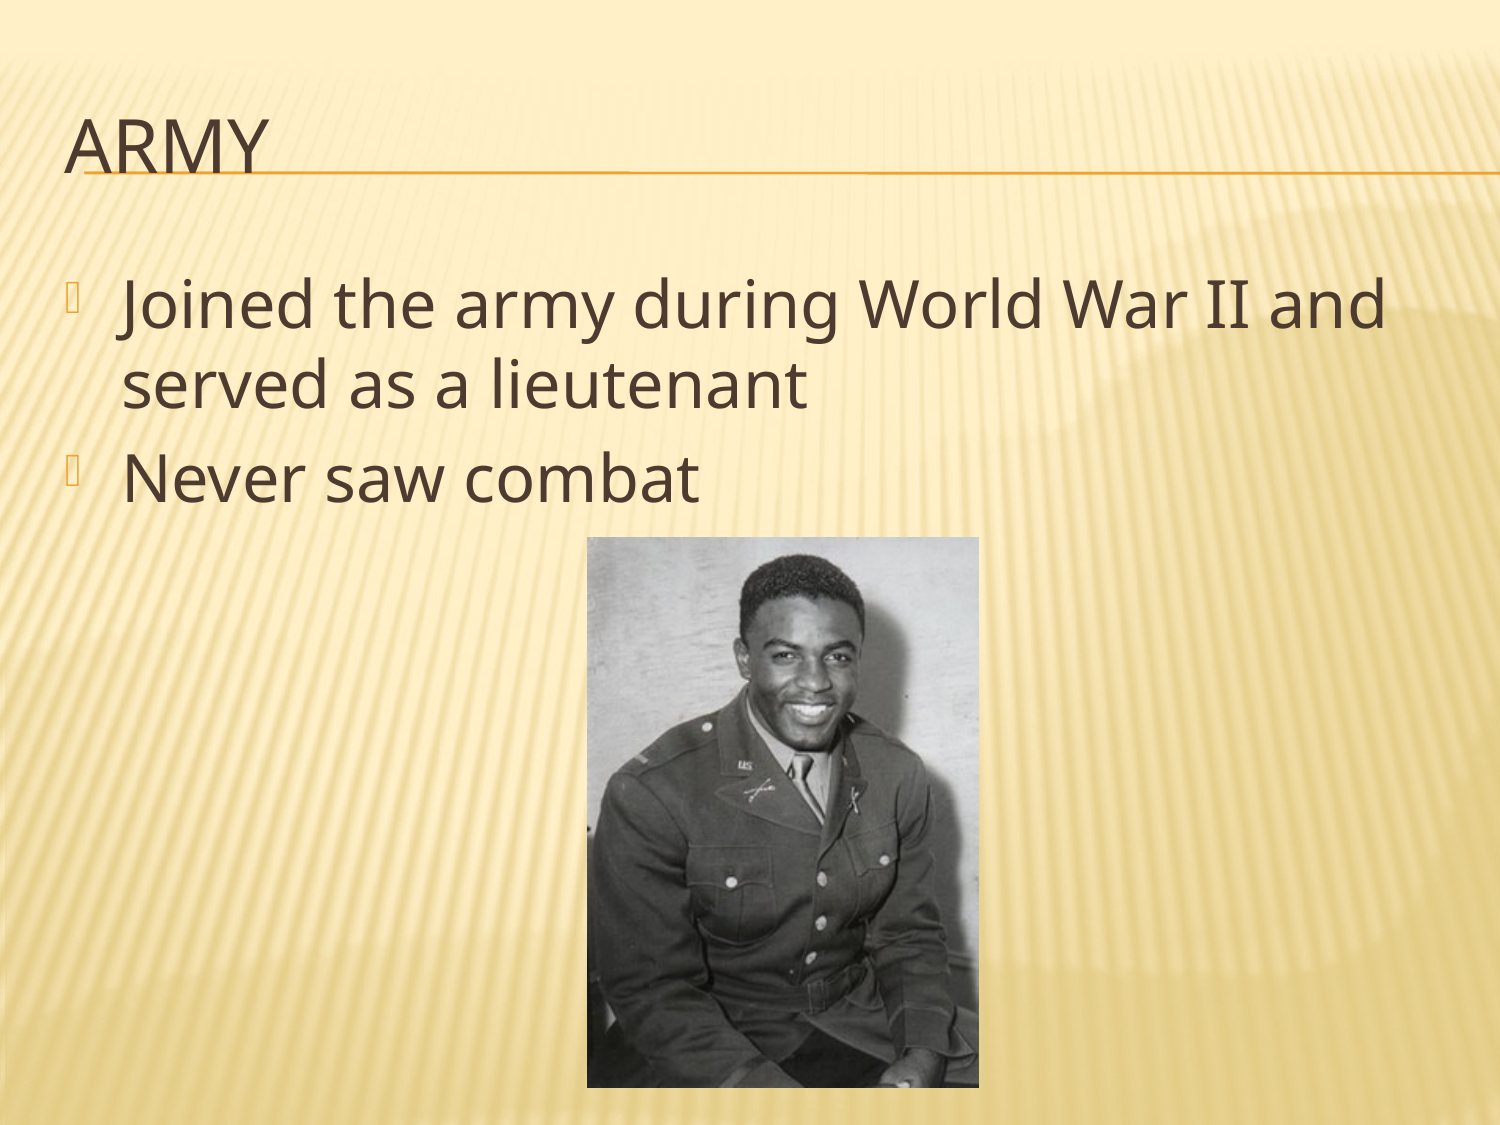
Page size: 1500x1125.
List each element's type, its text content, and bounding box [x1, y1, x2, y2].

list Joined the army during World War II and served as a lieutenant Never saw combat [50, 254, 1475, 998]
title Army [50, 75, 1475, 213]
picture [587, 537, 979, 1088]
